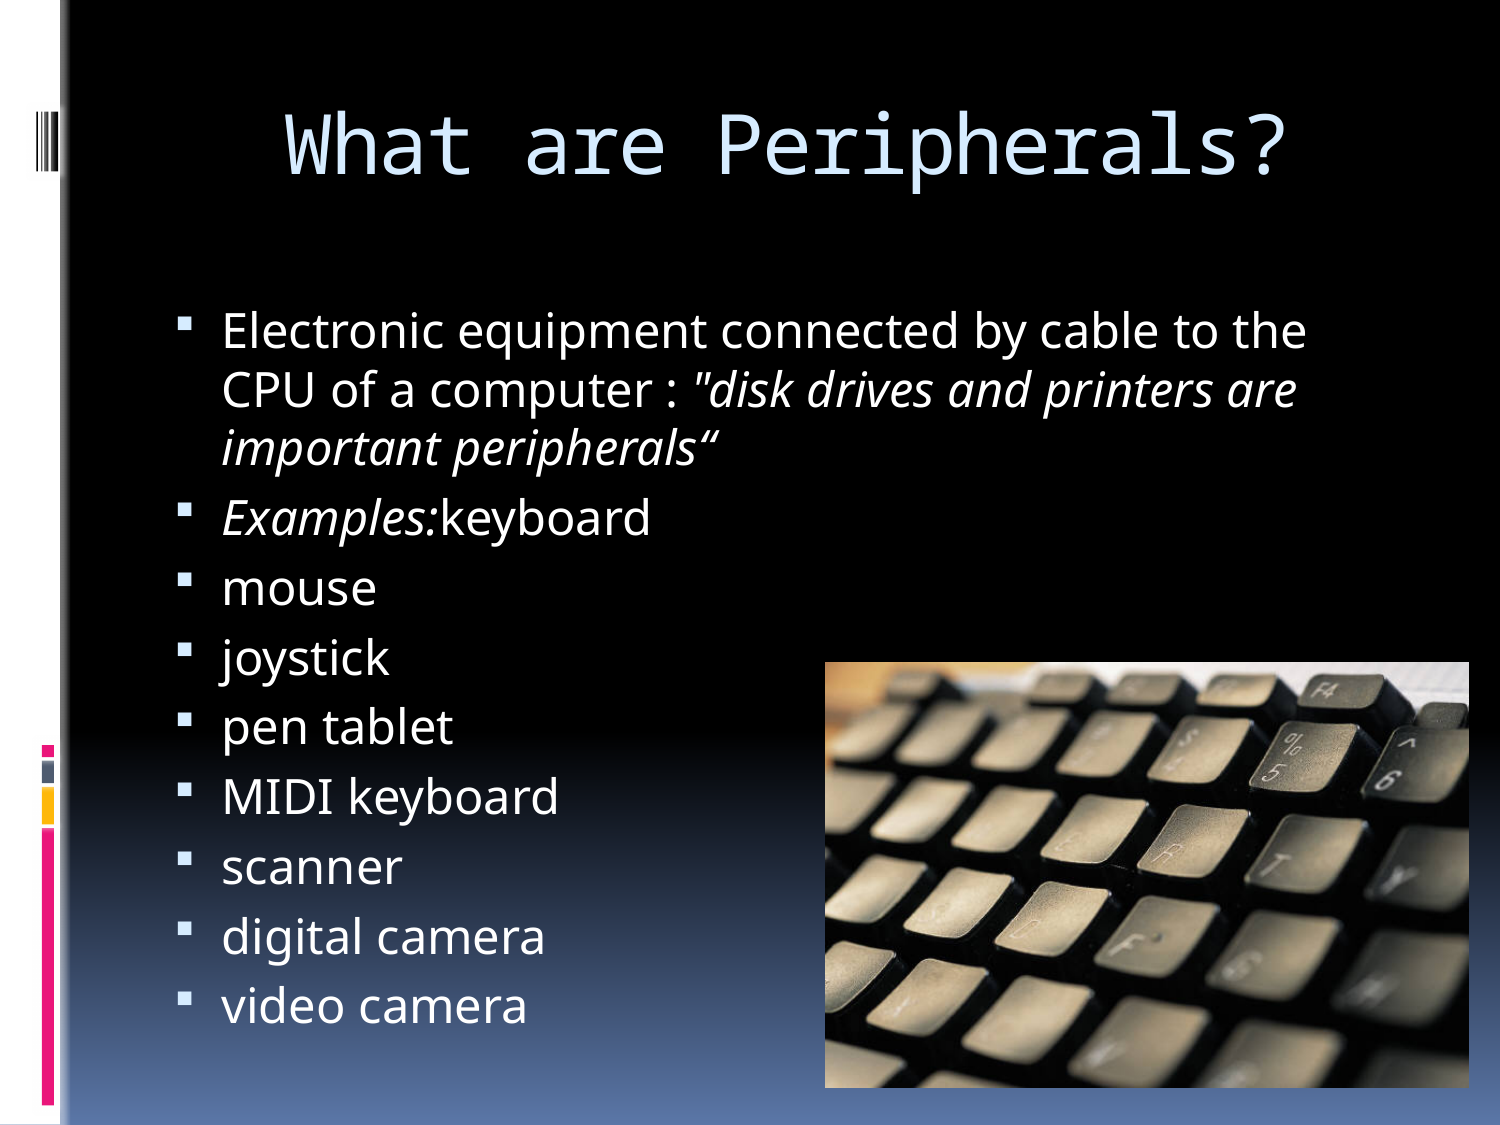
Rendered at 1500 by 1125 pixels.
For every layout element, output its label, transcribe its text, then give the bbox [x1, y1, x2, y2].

title What are Peripherals? [150, 83, 1425, 234]
picture [824, 662, 1470, 1088]
list Electronic equipment connected by cable to the CPU of a computer : "disk drives and printers are important peripherals“ Examples:keyboard mouse joystick pen tablet MIDI keyboard scanner digital camera video camera [150, 292, 1425, 1043]
